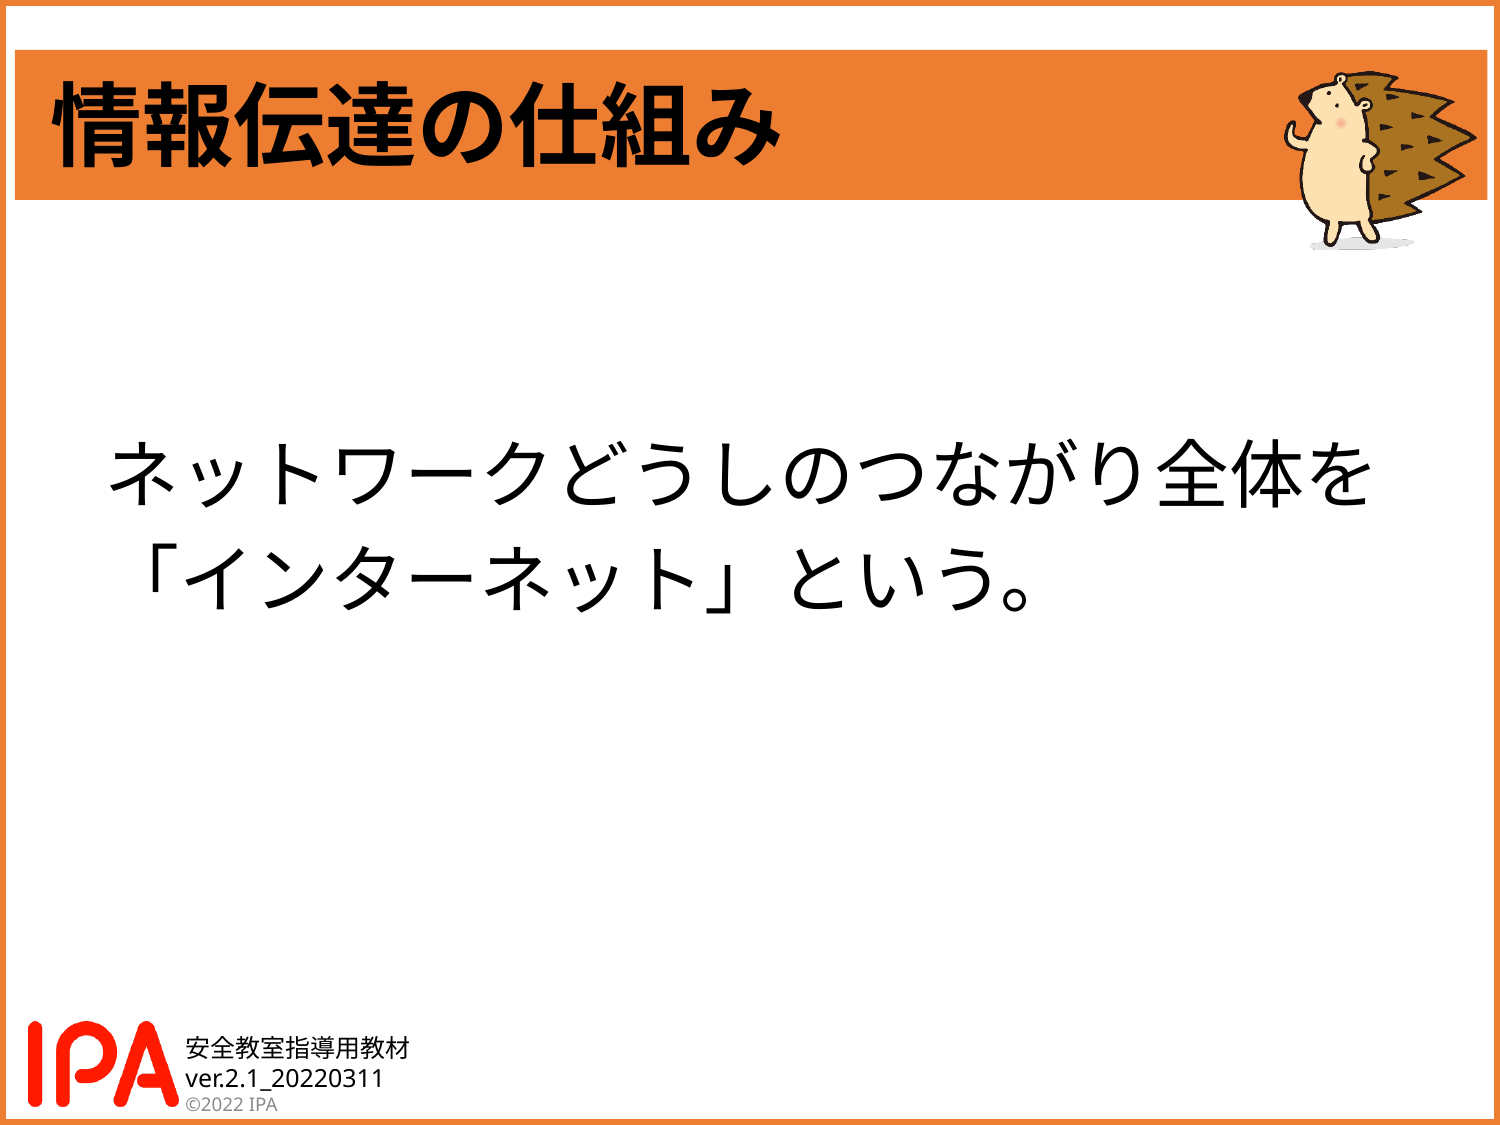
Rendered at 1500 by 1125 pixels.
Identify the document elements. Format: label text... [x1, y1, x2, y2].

text_box ネットワークどうしのつながり全体を 「インターネット」という。 [89, 420, 1440, 713]
picture [1284, 71, 1477, 250]
picture [28, 1021, 179, 1107]
title 情報伝達の仕組み [35, 65, 1341, 195]
